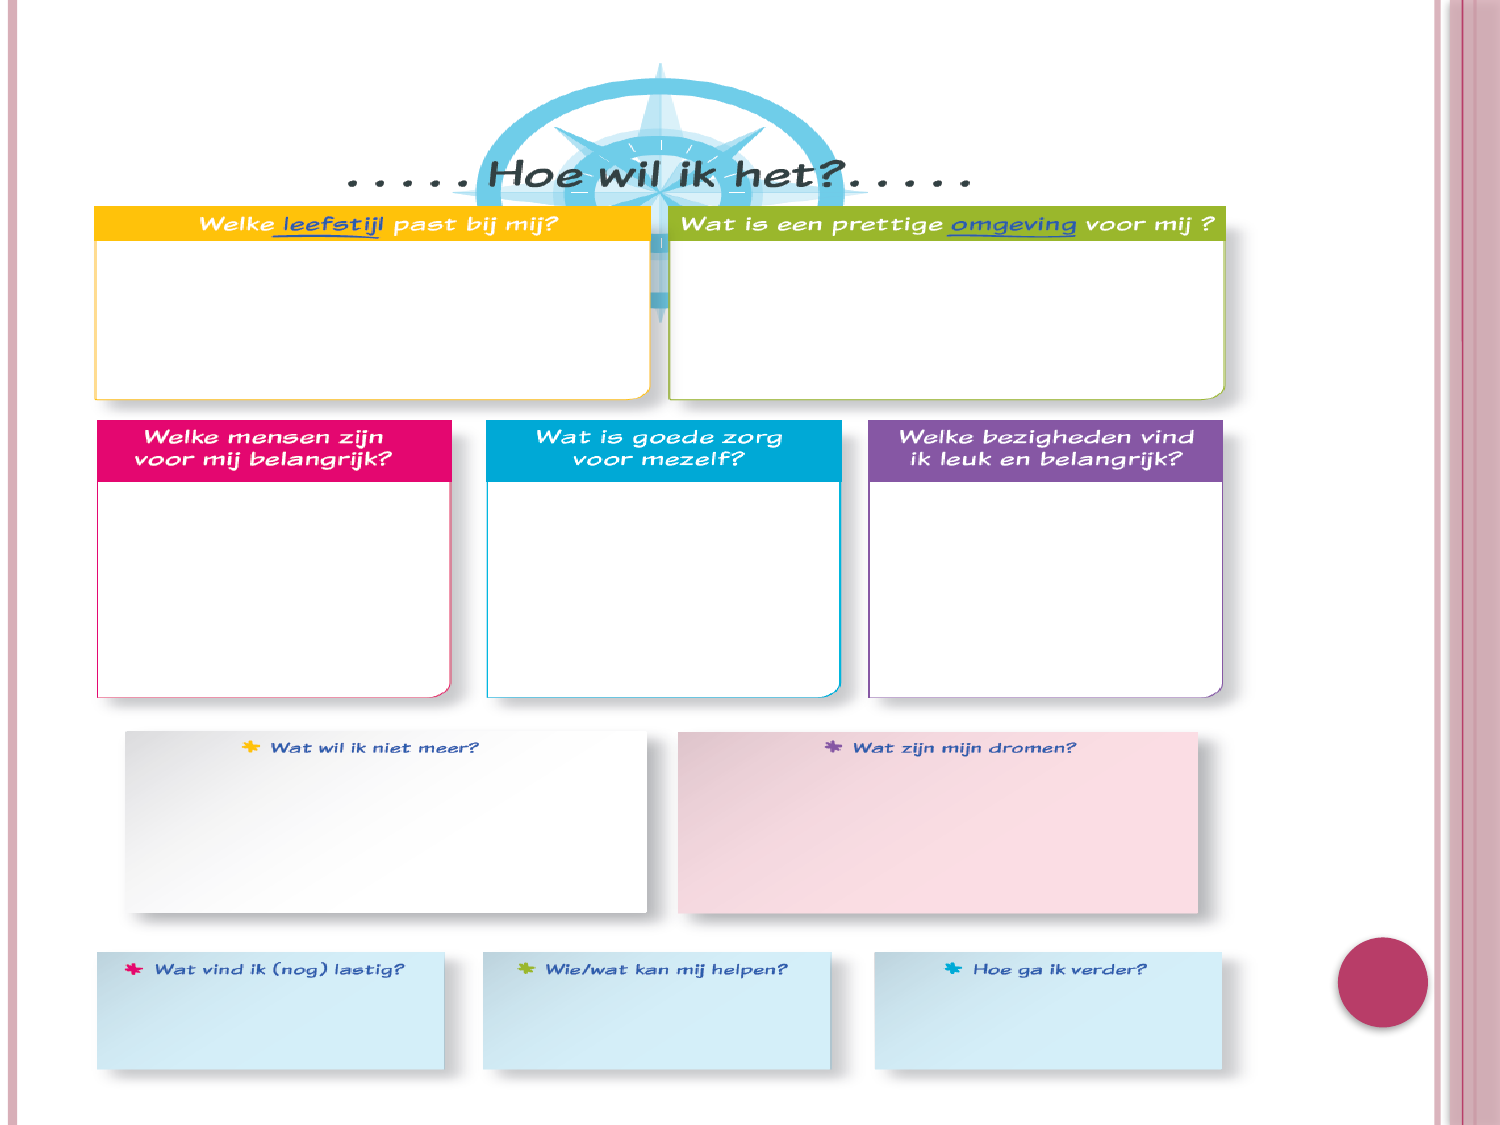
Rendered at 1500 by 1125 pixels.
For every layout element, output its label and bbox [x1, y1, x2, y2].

picture [76, 53, 1259, 1107]
